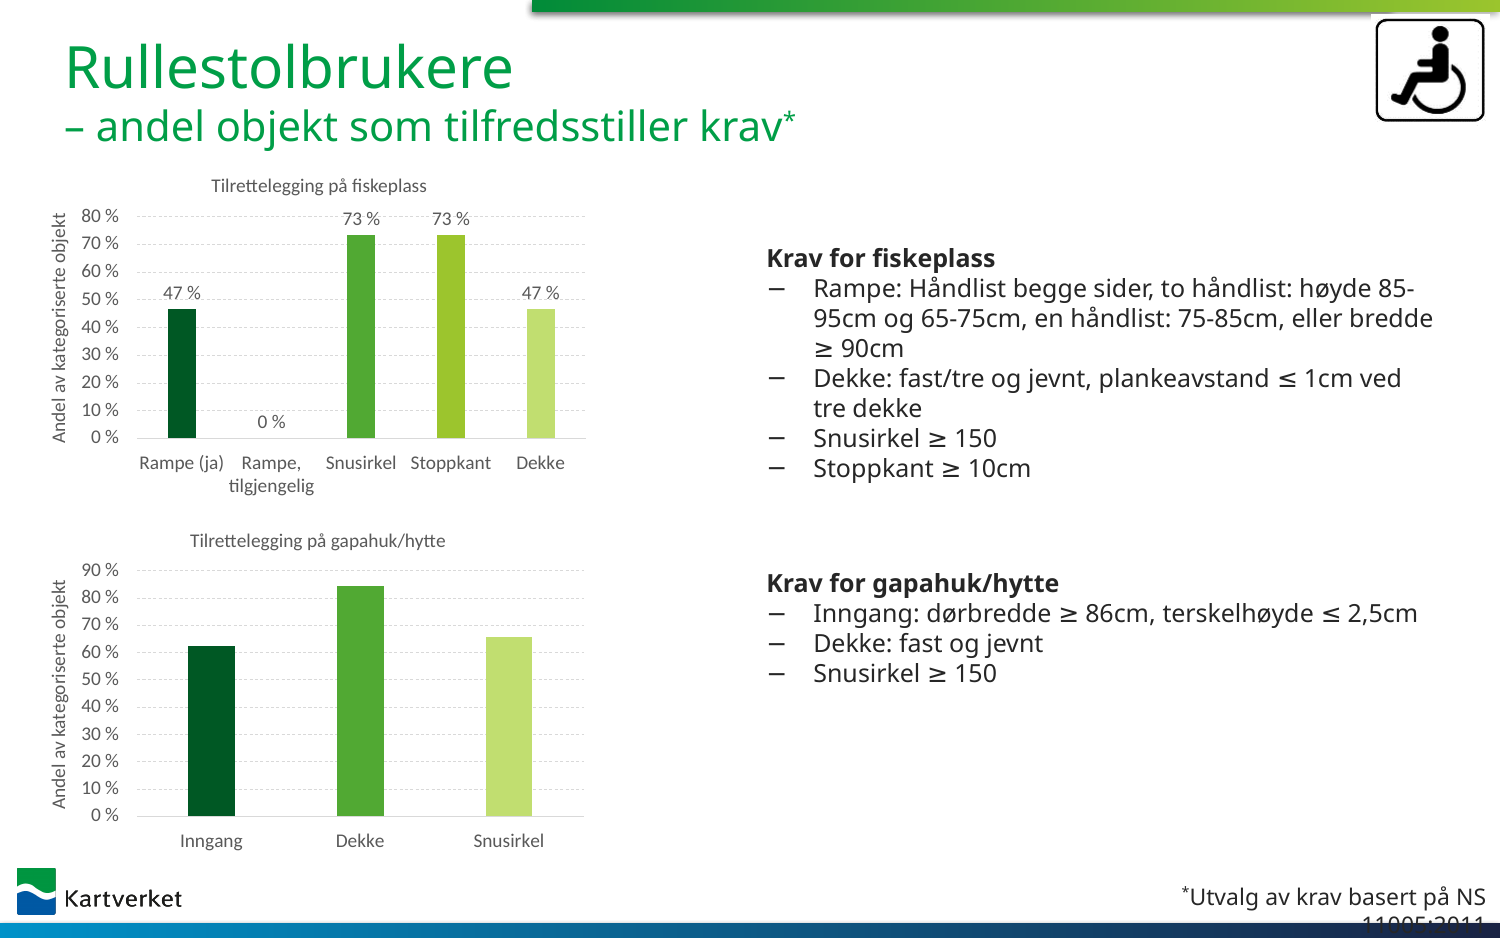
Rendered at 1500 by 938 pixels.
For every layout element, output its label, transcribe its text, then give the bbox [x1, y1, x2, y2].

text_box Krav for fiskeplass Rampe: Håndlist begge sider, to håndlist: høyde 85-95cm og 65-75cm, en håndlist: 75-85cm, eller bredde ≥ 90cm Dekke: fast/tre og jevnt, plankeavstand ≤ 1cm ved tre dekke Snusirkel ≥ 150 Stoppkant ≥ 10cm [751, 235, 1452, 490]
text_box Krav for gapahuk/hytte Inngang: dørbredde ≥ 86cm, terskelhøyde ≤ 2,5cm Dekke: fast og jevnt Snusirkel ≥ 150 [751, 560, 1452, 695]
text_box Rullestolbrukere – andel objekt som tilfredsstiller krav* [49, 29, 1431, 158]
picture [1371, 13, 1491, 127]
text_box *Utvalg av krav basert på NS 11005:2011 [1068, 873, 1500, 938]
picture [41, 166, 597, 505]
picture [41, 520, 595, 859]
